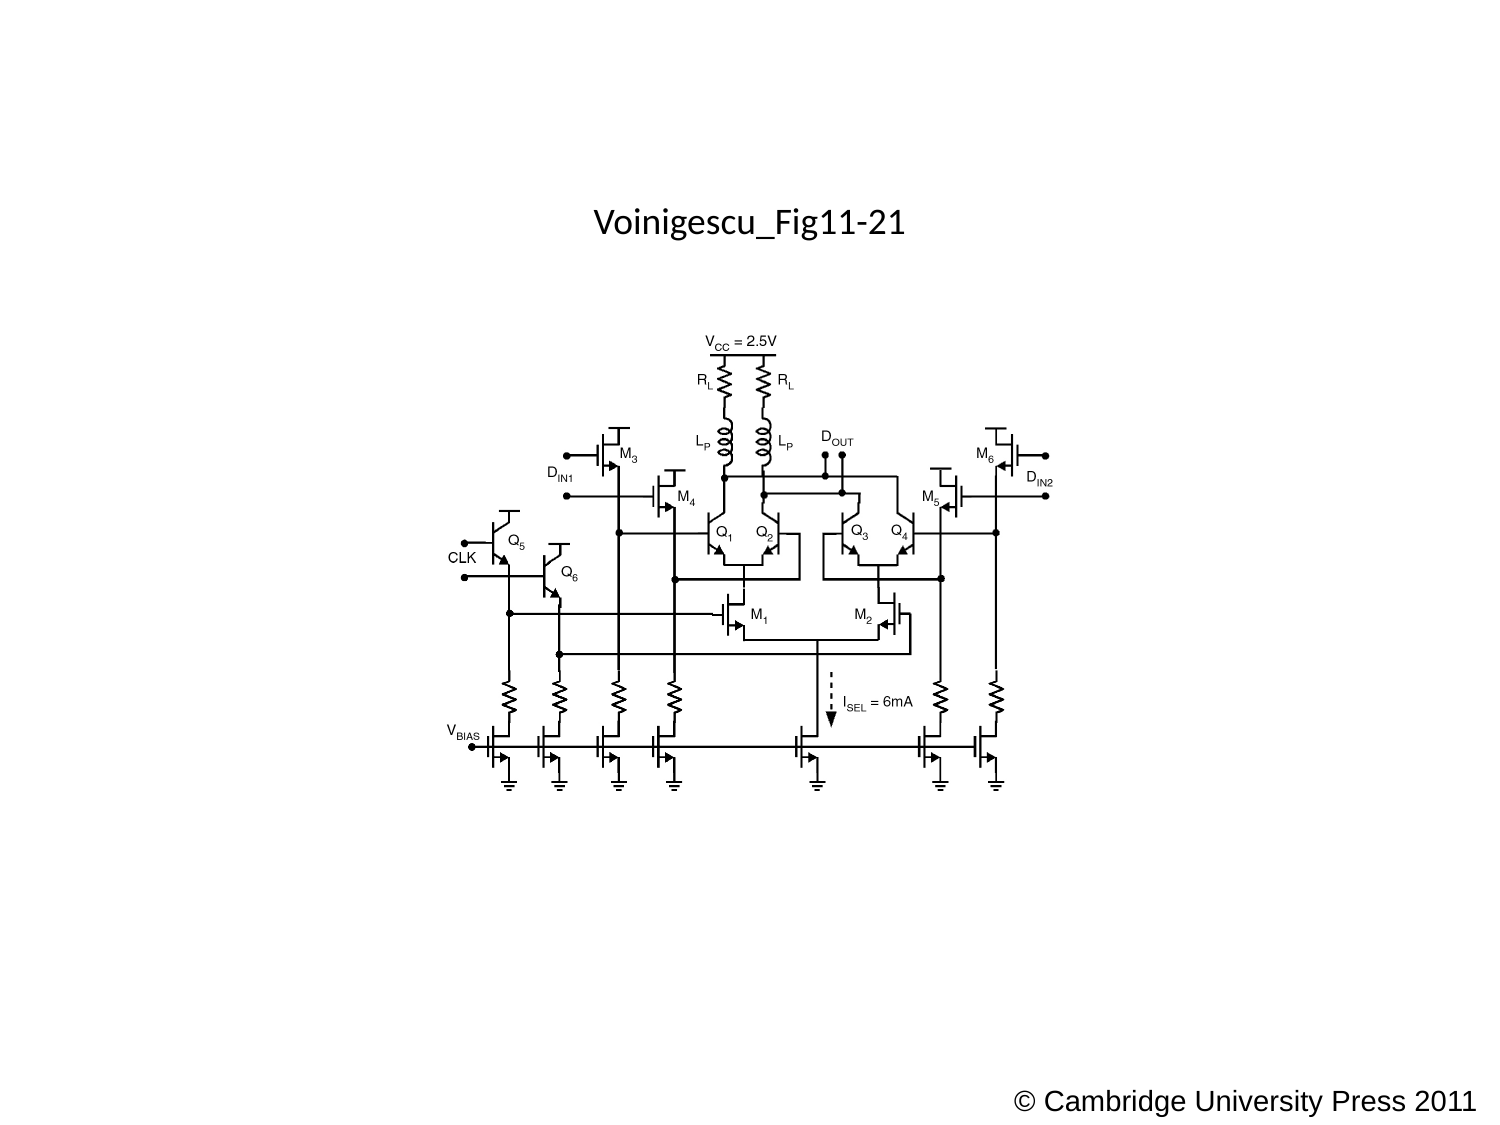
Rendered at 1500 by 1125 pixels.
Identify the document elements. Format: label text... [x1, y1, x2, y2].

text_box © Cambridge University Press 2011 [907, 1074, 1493, 1125]
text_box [446, 189, 1054, 792]
